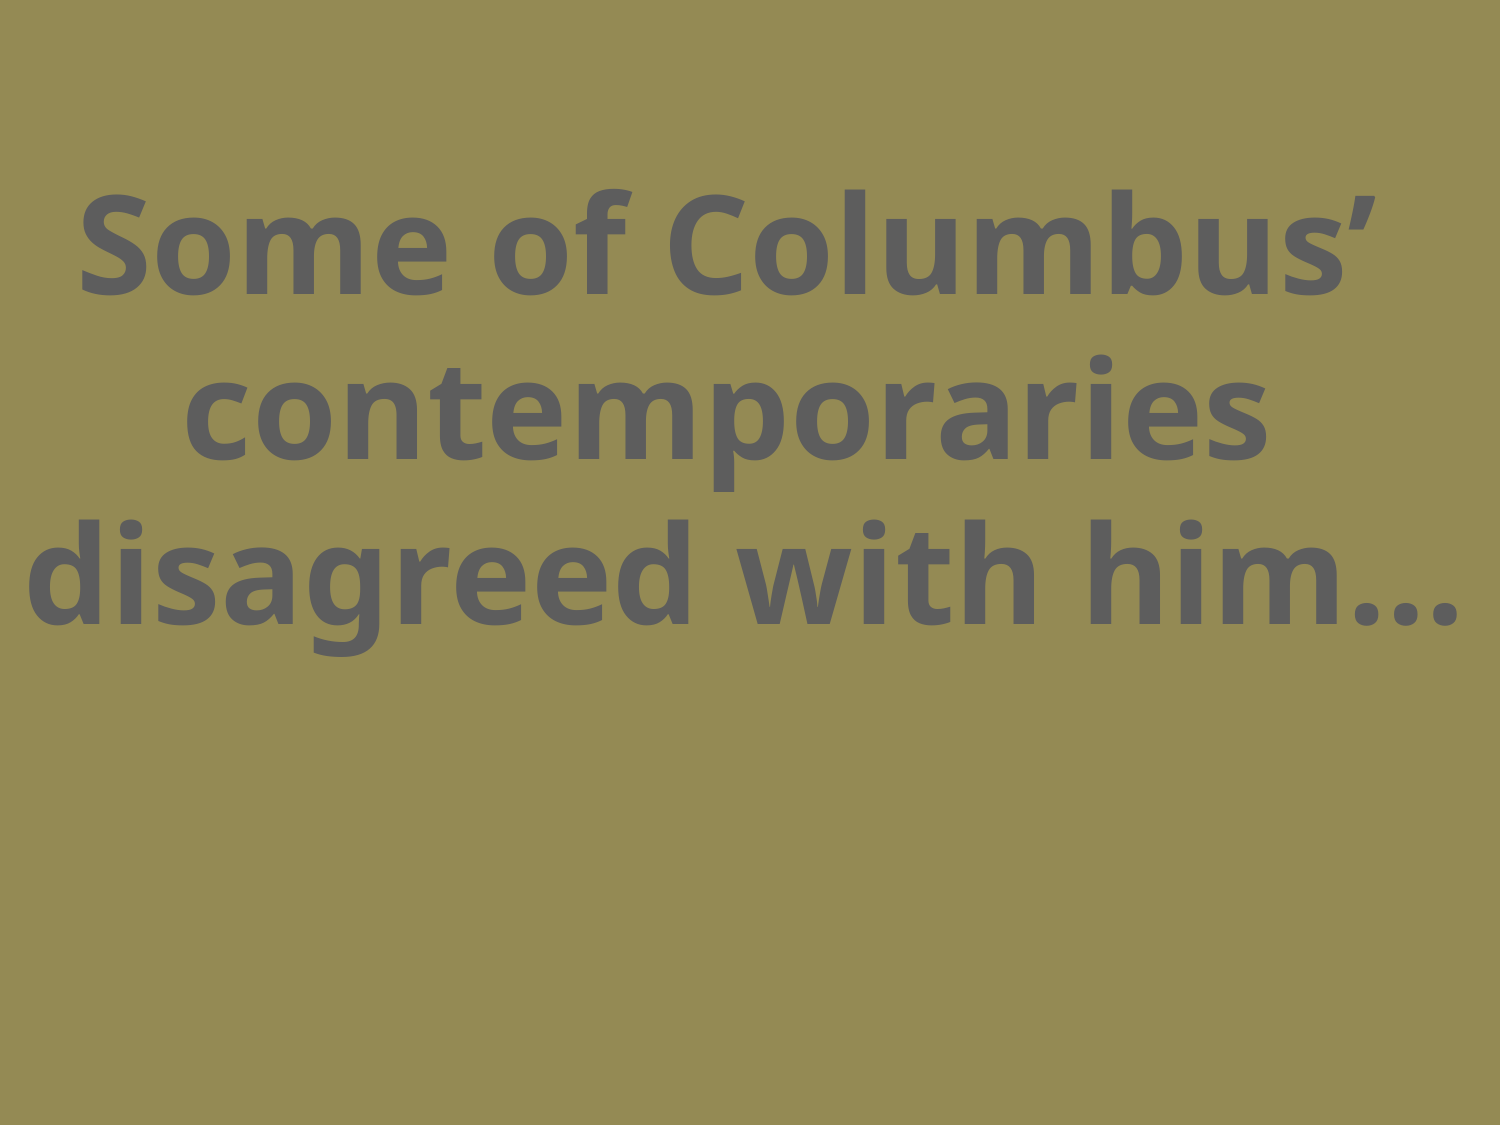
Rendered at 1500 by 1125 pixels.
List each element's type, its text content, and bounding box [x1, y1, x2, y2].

text_box Some of Columbus’ contemporaries disagreed with him… [8, 149, 1481, 660]
